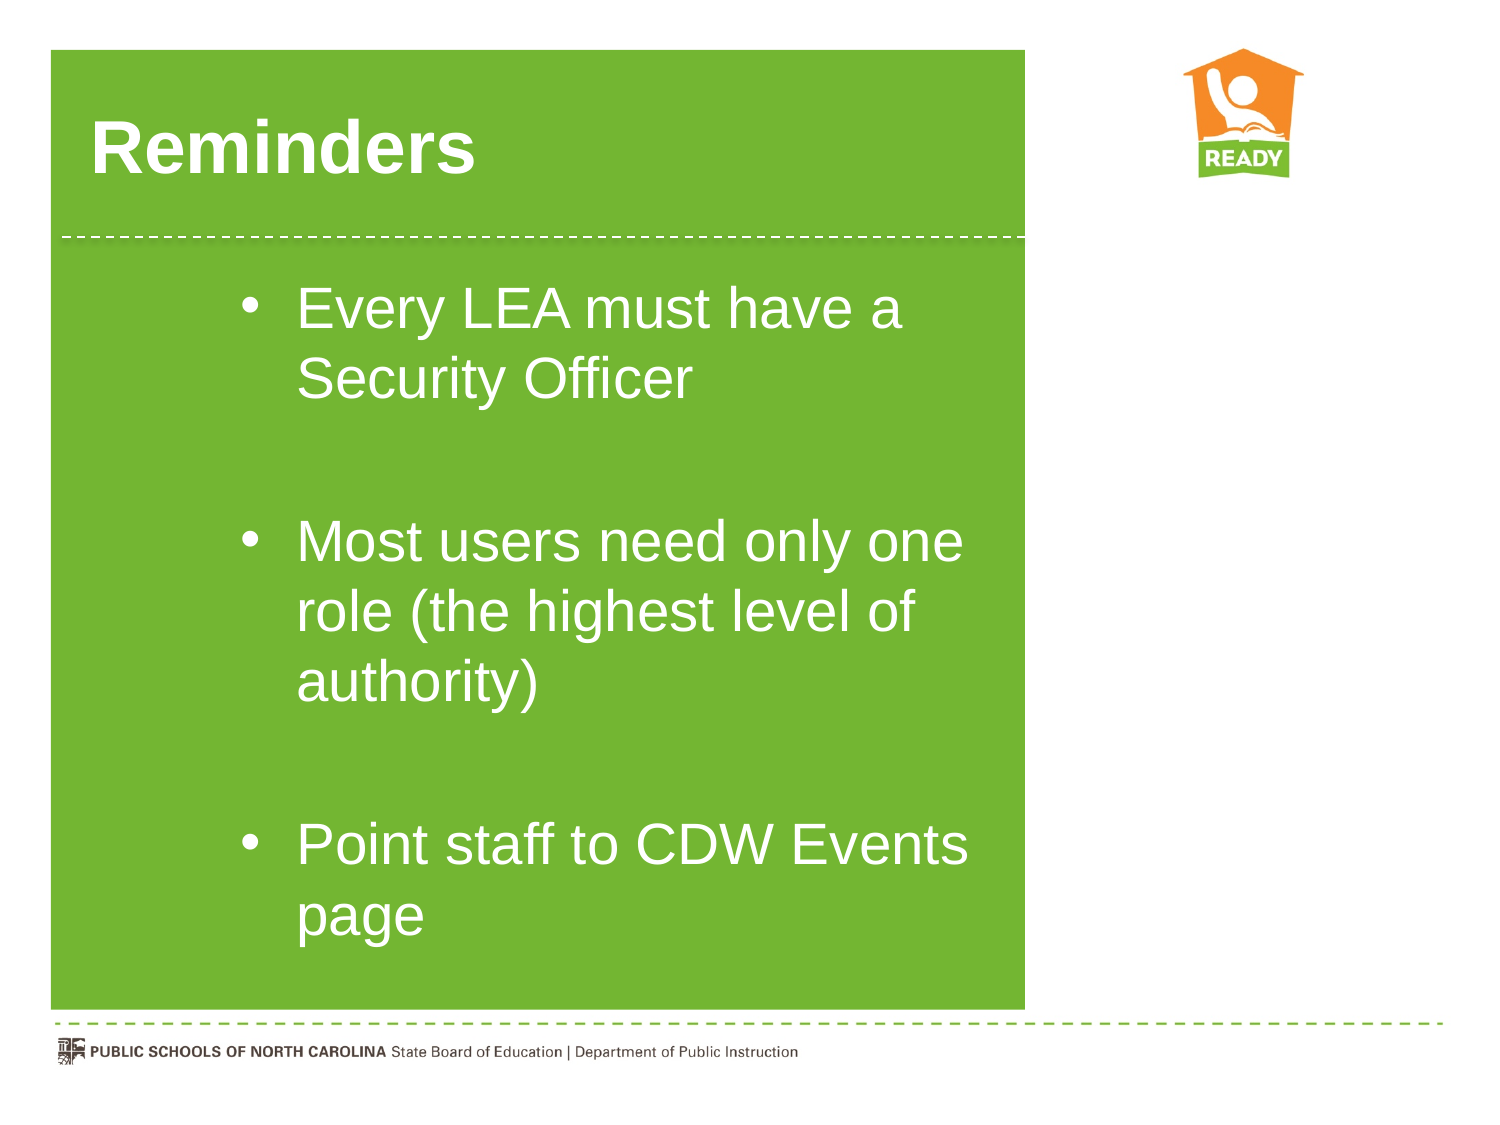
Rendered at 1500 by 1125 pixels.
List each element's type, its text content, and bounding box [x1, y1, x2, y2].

list Every LEA must have a Security Officer Most users need only one role (the highest level of authority) Point staff to CDW Events page [225, 262, 1025, 1000]
title Reminders [75, 50, 1025, 238]
picture [0, 0, 1500, 1125]
